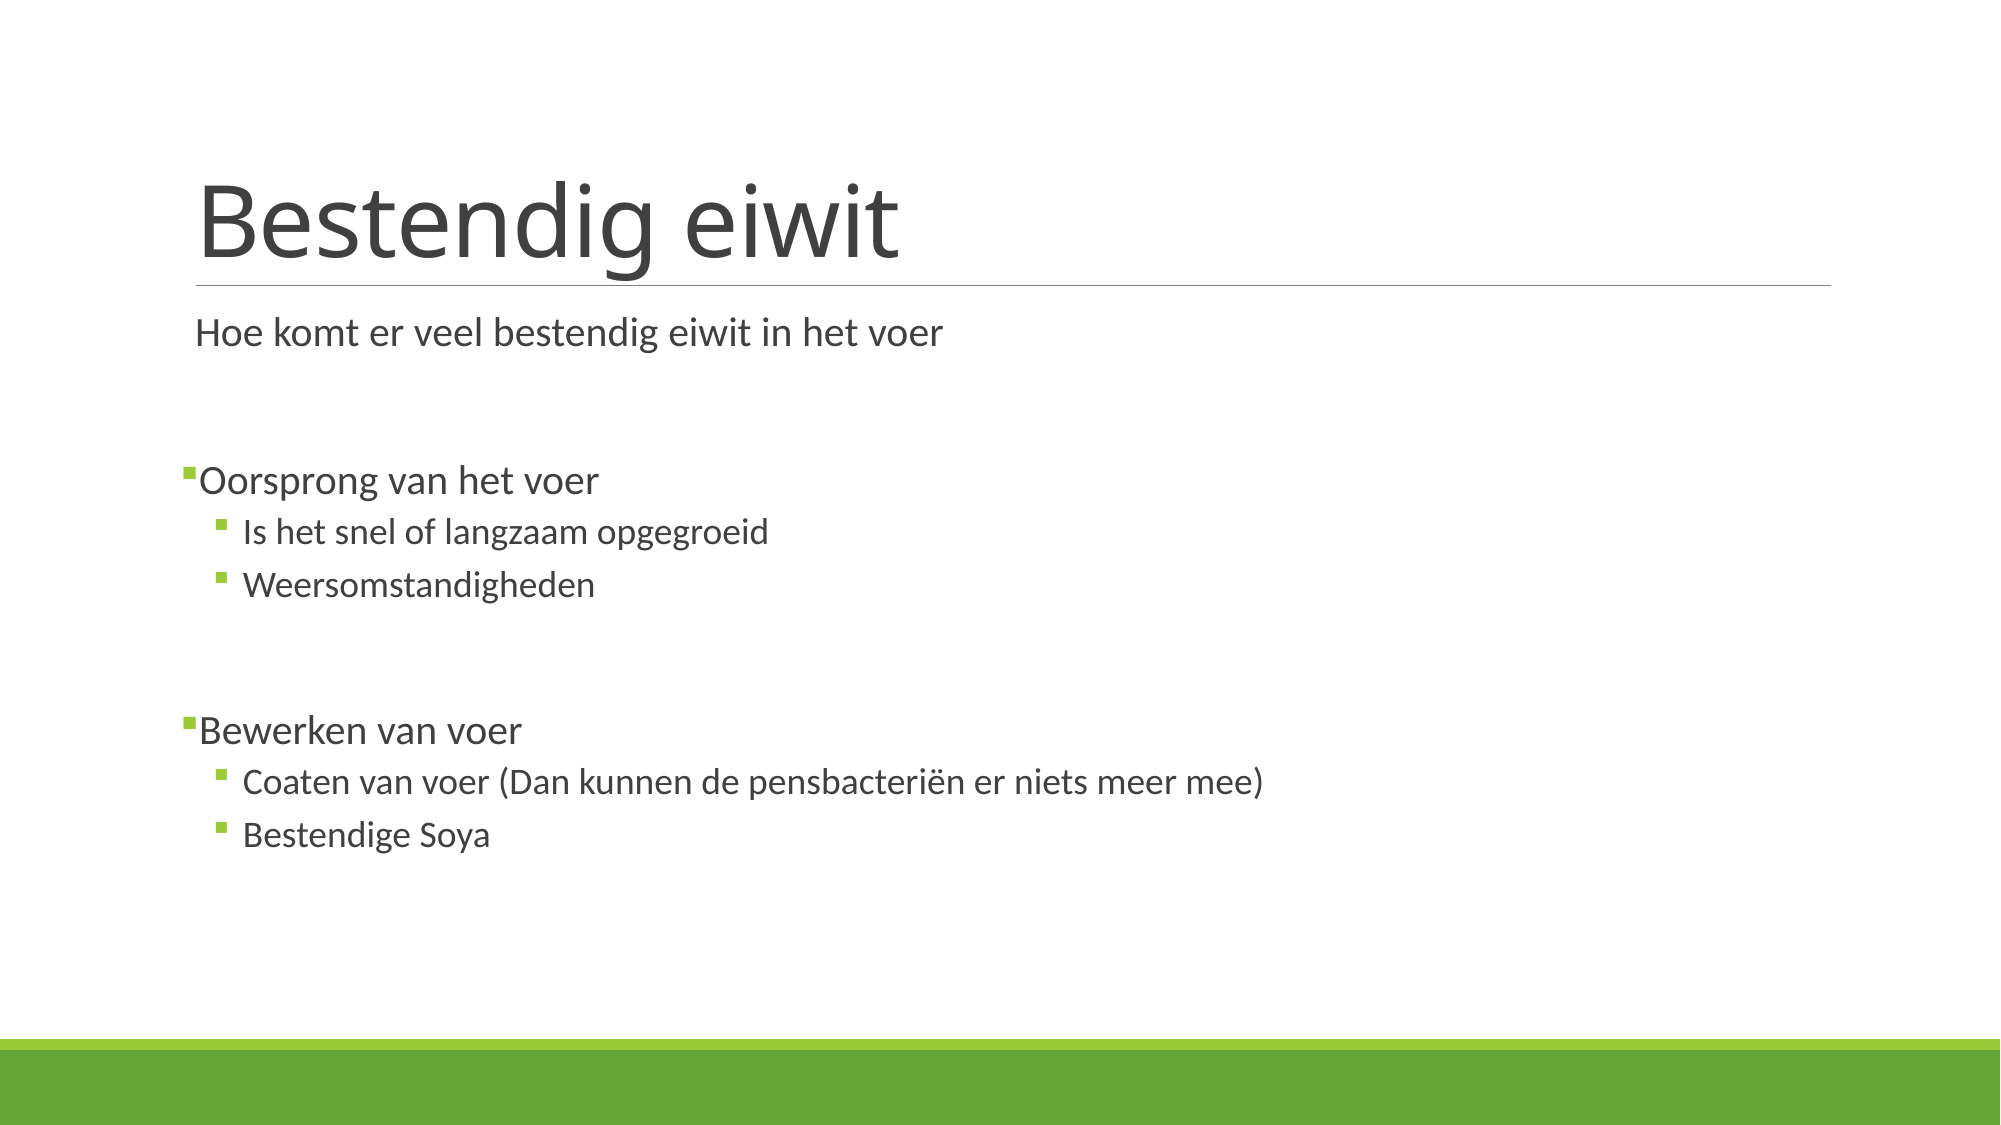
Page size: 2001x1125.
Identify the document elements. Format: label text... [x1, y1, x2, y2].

title Bestendig eiwit [180, 47, 1830, 285]
list Hoe komt er veel bestendig eiwit in het voer Oorsprong van het voer Is het snel of langzaam opgegroeid Weersomstandigheden Bewerken van voer Coaten van voer (Dan kunnen de pensbacteriën er niets meer mee) Bestendige Soya [180, 302, 1830, 963]
